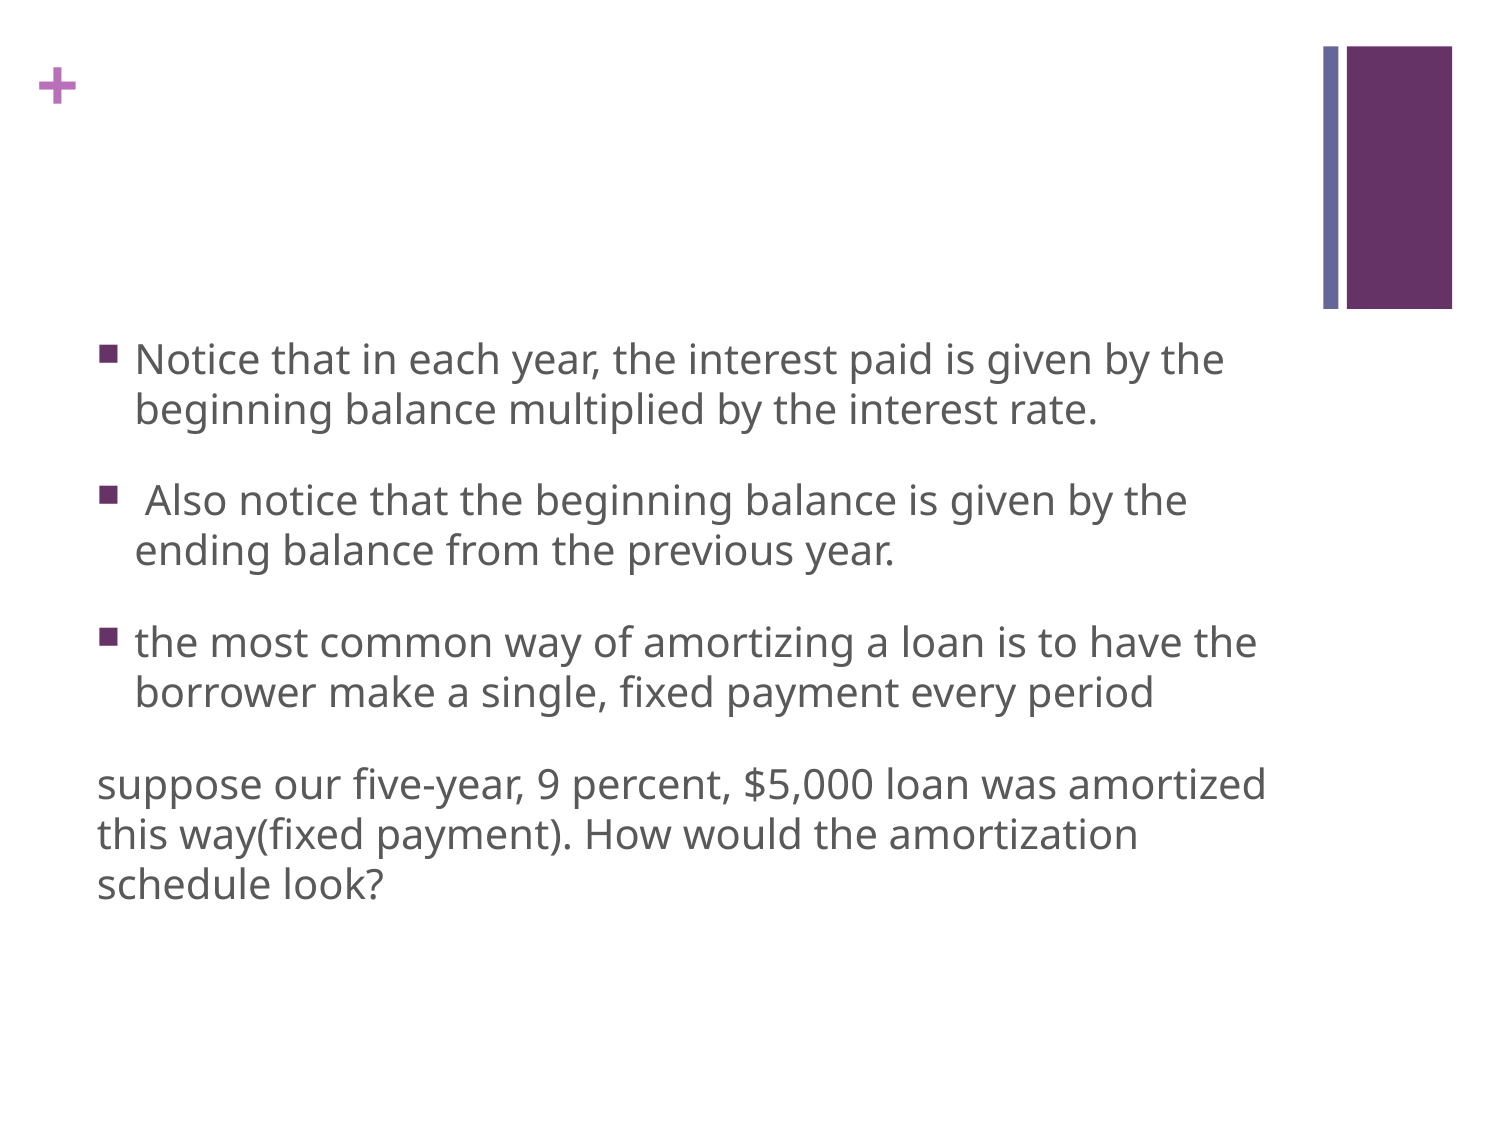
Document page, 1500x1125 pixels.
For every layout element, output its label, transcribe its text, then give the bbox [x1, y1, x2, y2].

list Notice that in each year, the interest paid is given by the beginning balance multiplied by the interest rate. Also notice that the beginning balance is given by the ending balance from the previous year. the most common way of amortizing a loan is to have the borrower make a single, fixed payment every period suppose our five-year, 9 percent, $5,000 loan was amortized this way(fixed payment). How would the amortization schedule look? [81, 324, 1322, 1005]
